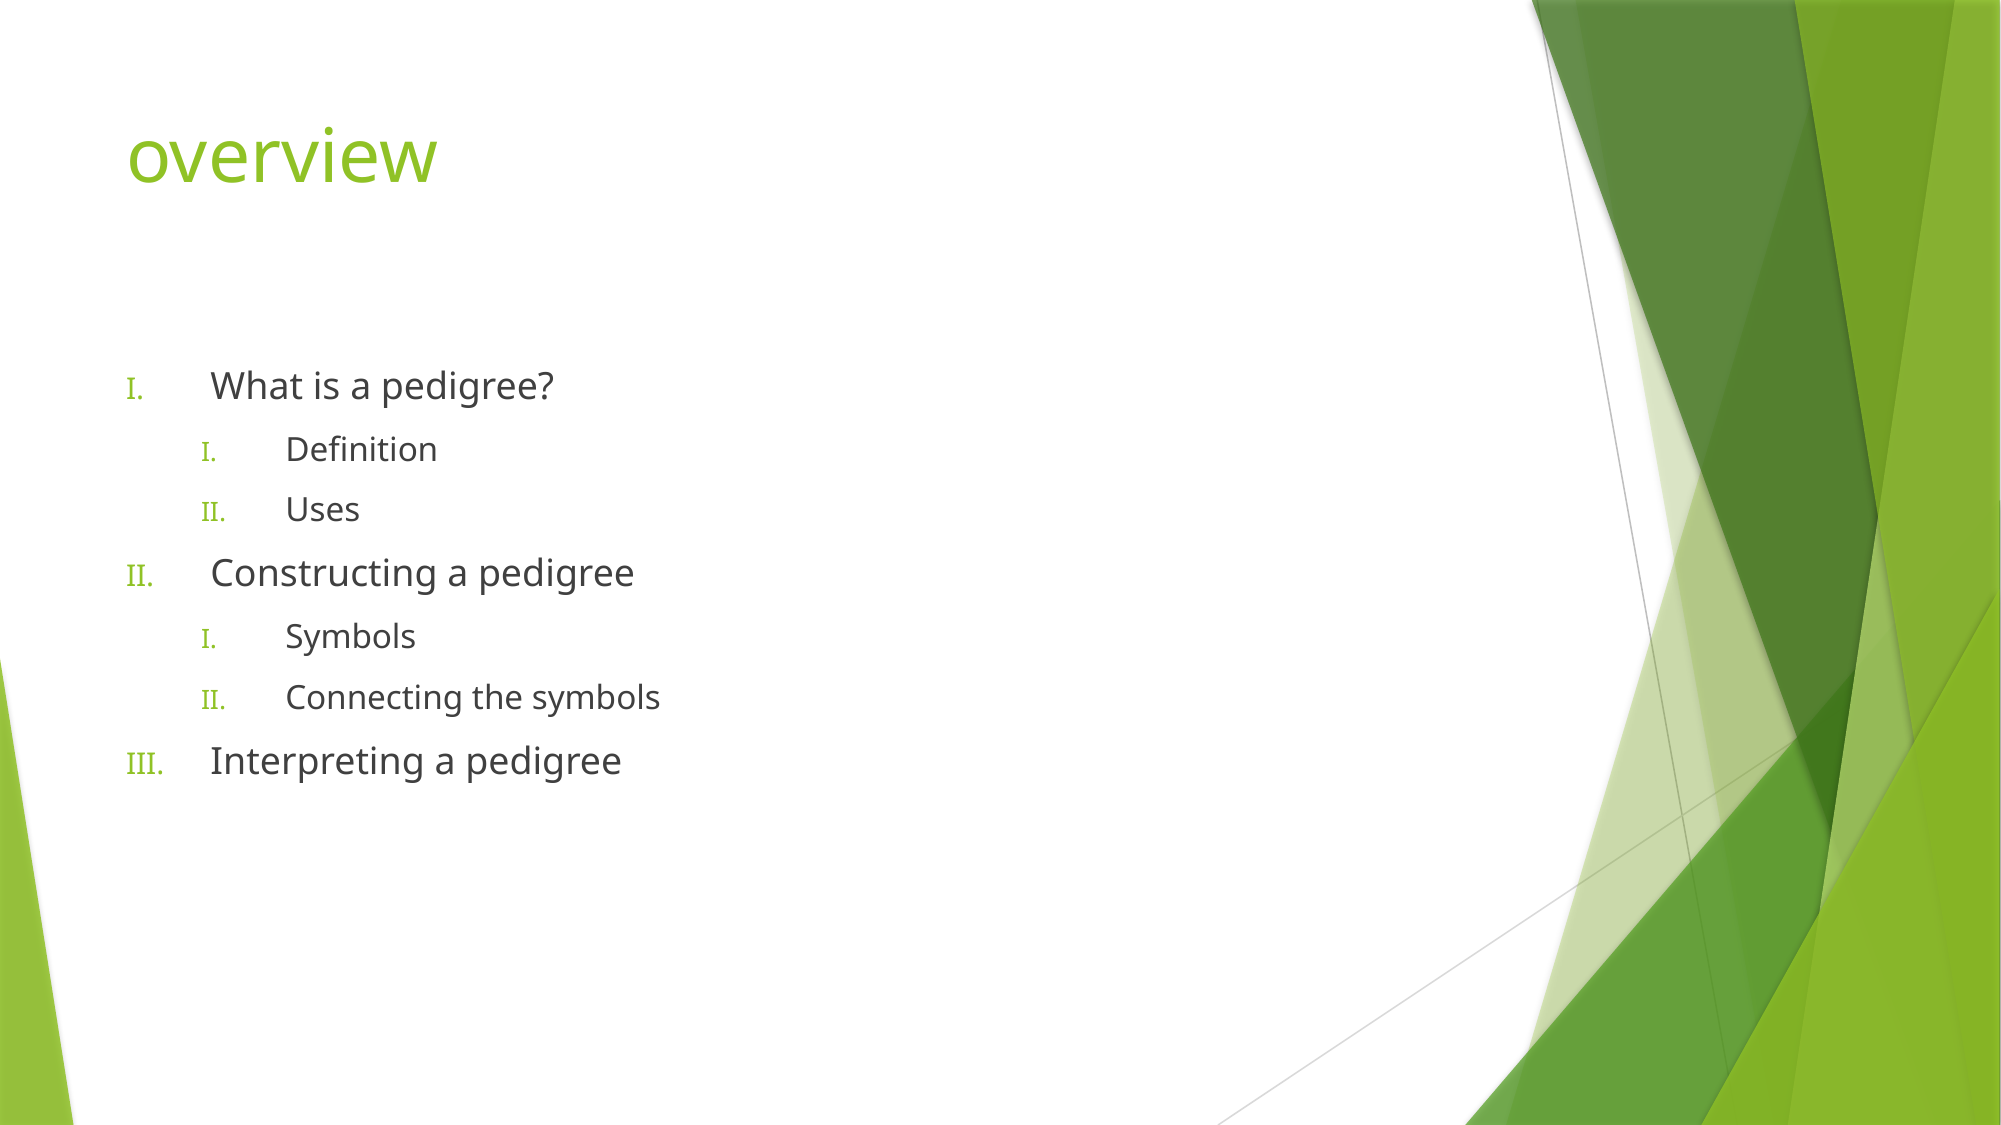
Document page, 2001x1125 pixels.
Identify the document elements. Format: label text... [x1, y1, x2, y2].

list What is a pedigree? Definition Uses Constructing a pedigree Symbols Connecting the symbols Interpreting a pedigree [111, 354, 1522, 992]
title overview [111, 99, 1522, 317]
